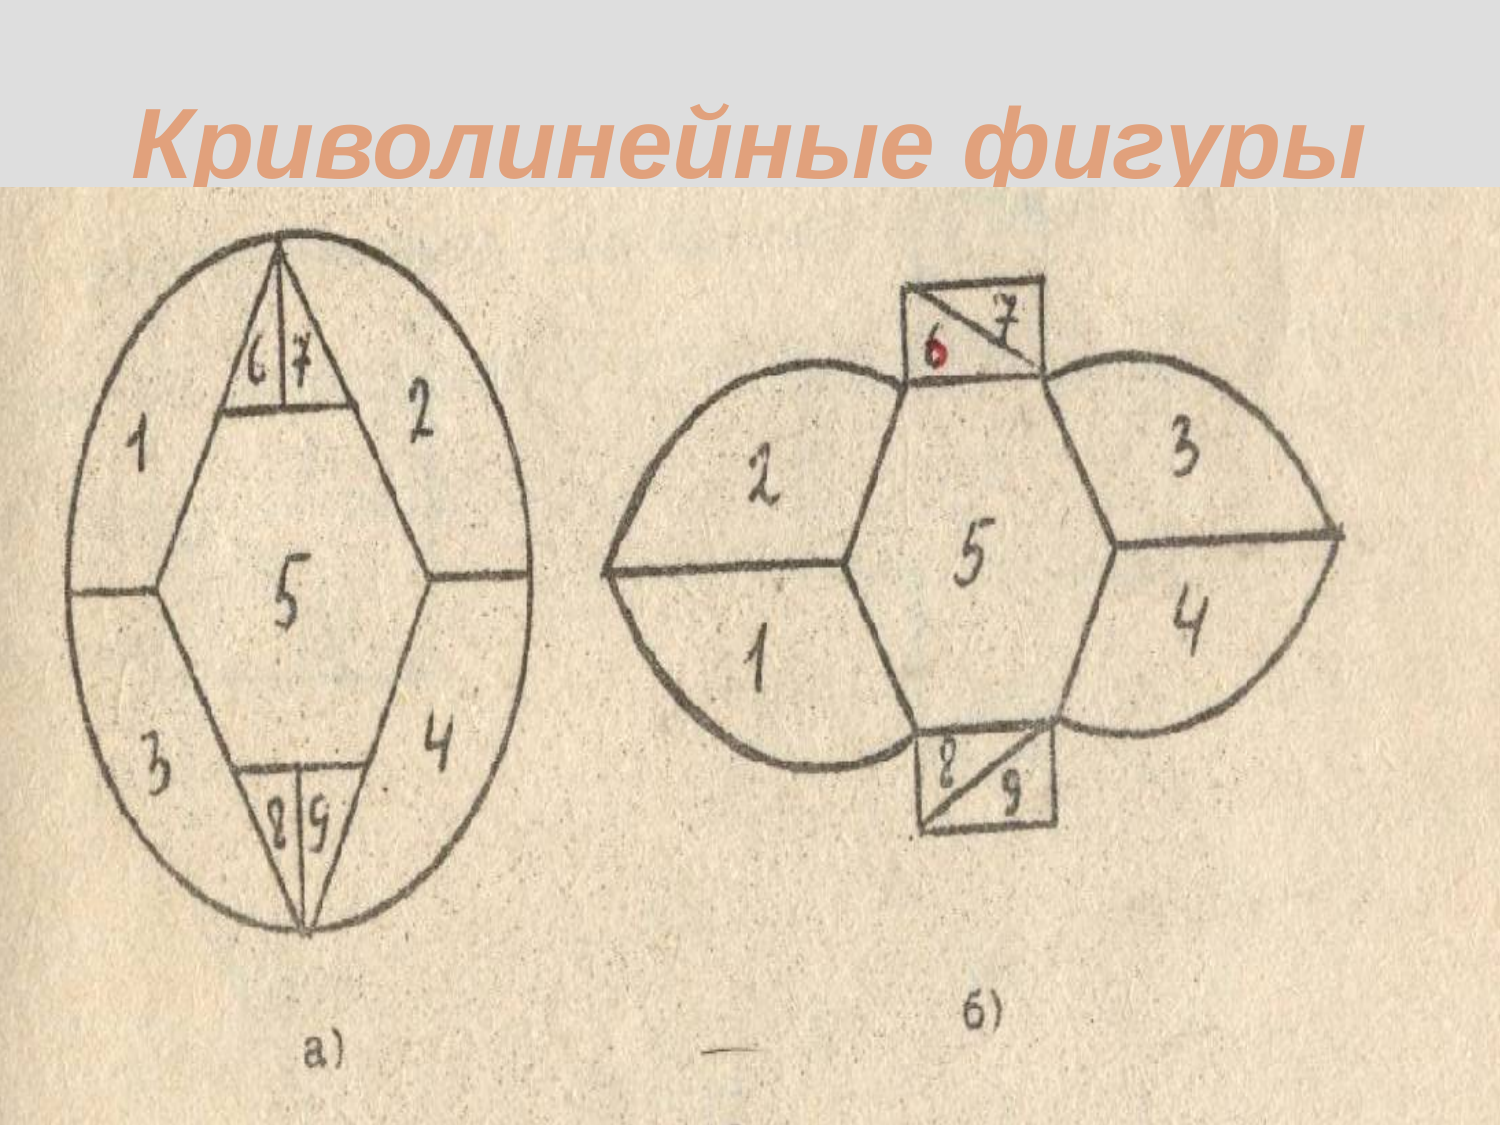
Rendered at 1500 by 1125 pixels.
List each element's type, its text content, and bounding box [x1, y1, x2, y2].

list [0, 187, 1500, 1125]
title Криволинейные фигуры [74, 44, 1426, 185]
